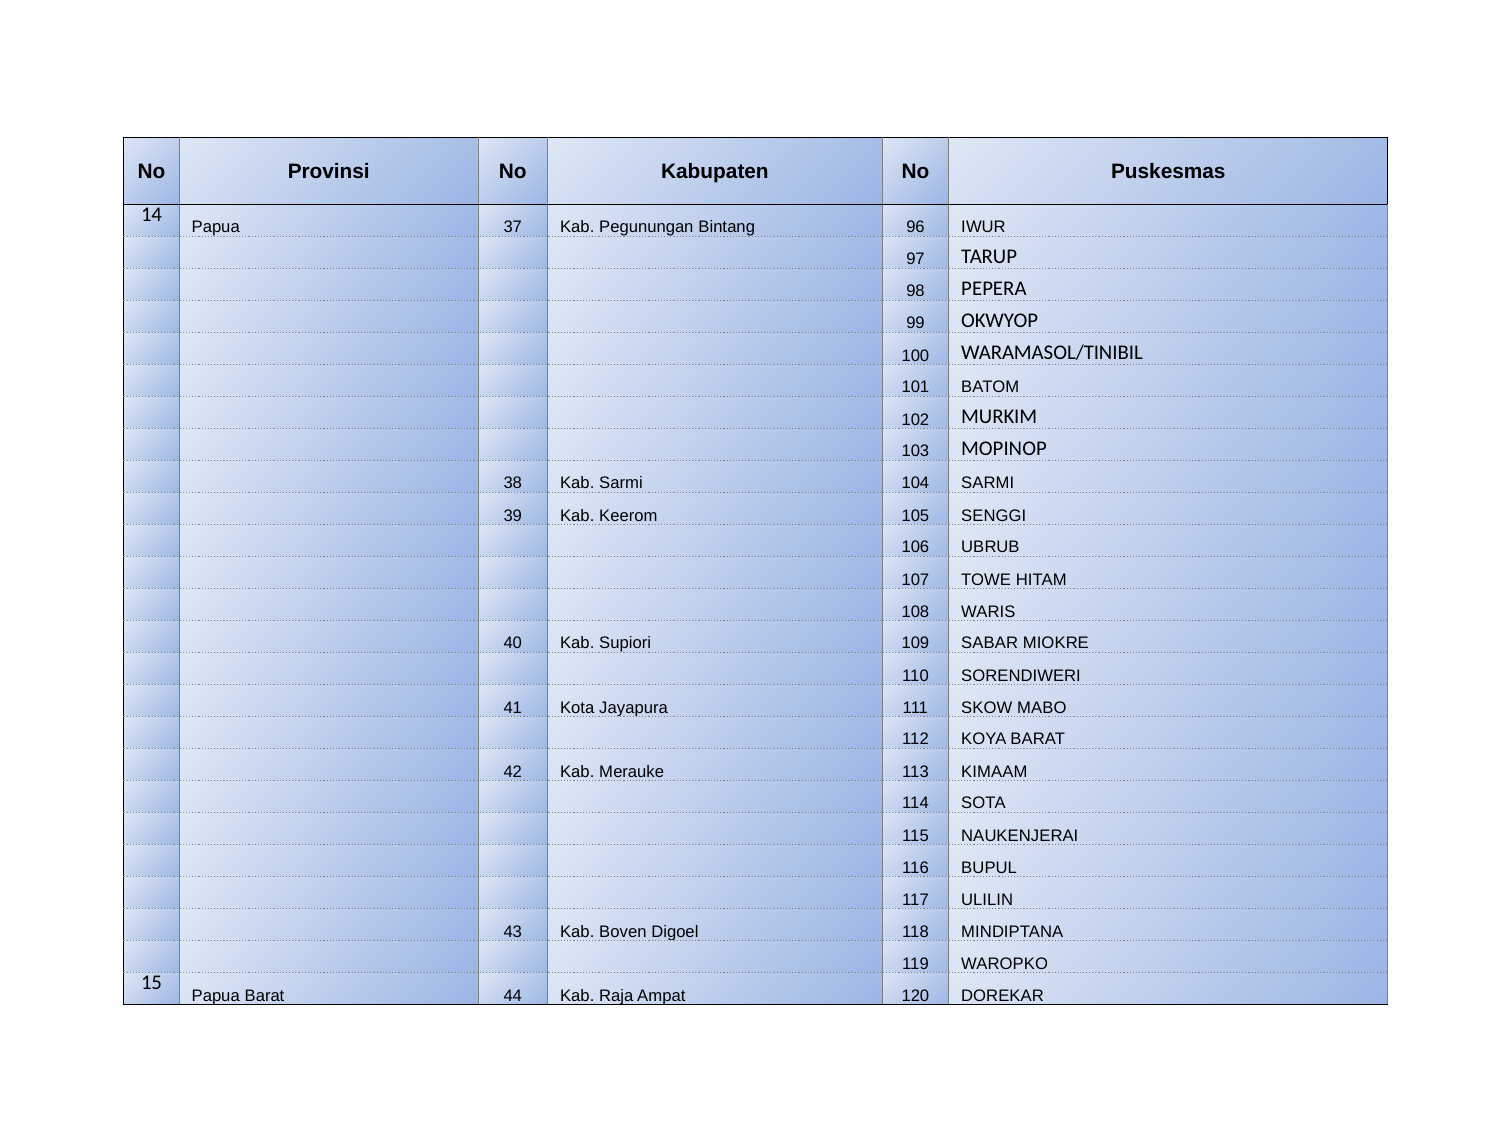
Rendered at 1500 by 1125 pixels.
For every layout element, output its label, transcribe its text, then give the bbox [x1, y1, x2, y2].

table_cell OKWYOP [949, 300, 1387, 332]
table_header No [479, 138, 547, 204]
table_cell [180, 941, 478, 973]
table_cell MURKIM [949, 396, 1387, 429]
table_cell [479, 845, 547, 877]
table_cell [548, 589, 882, 621]
table_cell [479, 236, 547, 268]
table_cell TARUP [949, 236, 1387, 268]
table_cell [180, 909, 478, 941]
table_cell [479, 364, 547, 396]
table_cell [479, 396, 547, 429]
table_cell [548, 332, 882, 364]
table_cell Papua [180, 205, 478, 236]
table_cell [124, 941, 179, 973]
table_cell 102 [883, 396, 948, 429]
table_cell [479, 557, 547, 589]
table_cell 37 [479, 205, 547, 236]
table_cell [180, 300, 478, 332]
table_cell [479, 332, 547, 364]
table_cell 116 [883, 845, 948, 877]
table_cell SORENDIWERI [949, 653, 1387, 685]
table_cell [180, 877, 478, 909]
table_header Kabupaten [548, 138, 882, 204]
table_cell [124, 557, 179, 589]
table_cell DOREKAR [949, 973, 1387, 1004]
table_cell 38 [479, 461, 547, 493]
table_cell [548, 300, 882, 332]
table_cell 112 [883, 717, 948, 749]
table_cell MINDIPTANA [949, 909, 1387, 941]
table_cell [124, 461, 179, 493]
table_cell [548, 877, 882, 909]
table_cell [124, 268, 179, 300]
table_cell 110 [883, 653, 948, 685]
table_cell [180, 396, 478, 429]
table_header No [124, 138, 179, 204]
table_cell Kota Jayapura [548, 685, 882, 717]
table_cell [479, 429, 547, 461]
table_cell [124, 845, 179, 877]
table_cell [479, 268, 547, 300]
table_cell [548, 525, 882, 557]
table_cell [479, 877, 547, 909]
table_cell [180, 749, 478, 781]
table_cell [124, 525, 179, 557]
table_cell Papua Barat [180, 973, 478, 1004]
table_cell [180, 557, 478, 589]
table_cell [548, 941, 882, 973]
table_cell WARAMASOL/TINIBIL [949, 332, 1387, 364]
table_cell [548, 429, 882, 461]
table_cell [180, 461, 478, 493]
table_cell [548, 845, 882, 877]
table_cell WAROPKO [949, 941, 1387, 973]
table_cell 111 [883, 685, 948, 717]
table_cell 120 [883, 973, 948, 1004]
table_cell [479, 300, 547, 332]
table_cell [479, 589, 547, 621]
table_cell [548, 236, 882, 268]
table_cell 107 [883, 557, 948, 589]
table_cell [124, 685, 179, 717]
table_cell [124, 332, 179, 364]
table_cell Kab. Keerom [548, 493, 882, 525]
table_cell BUPUL [949, 845, 1387, 877]
table_cell KIMAAM [949, 749, 1387, 781]
table_cell [180, 332, 478, 364]
table_cell NAUKENJERAI [949, 813, 1387, 845]
table_cell [180, 781, 478, 813]
table_cell PEPERA [949, 268, 1387, 300]
table_cell [548, 781, 882, 813]
table_cell [180, 236, 478, 268]
table_cell [479, 717, 547, 749]
table_cell [124, 429, 179, 461]
table_cell Kab. Sarmi [548, 461, 882, 493]
table_cell Kab. Pegunungan Bintang [548, 205, 882, 236]
table_cell [124, 589, 179, 621]
table_cell [479, 525, 547, 557]
table_cell [124, 493, 179, 525]
table_cell SKOW MABO [949, 685, 1387, 717]
table_cell MOPINOP [949, 429, 1387, 461]
table_cell 119 [883, 941, 948, 973]
table_cell [180, 813, 478, 845]
table_cell 108 [883, 589, 948, 621]
table_cell Kab. Boven Digoel [548, 909, 882, 941]
table_cell [479, 781, 547, 813]
table_cell SARMI [949, 461, 1387, 493]
table_cell [124, 877, 179, 909]
table_cell TOWE HITAM [949, 557, 1387, 589]
table_cell Kab. Supiori [548, 621, 882, 653]
table_cell [124, 813, 179, 845]
table_cell 39 [479, 493, 547, 525]
table_cell [548, 364, 882, 396]
table_cell 101 [883, 364, 948, 396]
table_cell UBRUB [949, 525, 1387, 557]
table_cell [548, 268, 882, 300]
table_cell 98 [883, 268, 948, 300]
table_cell SENGGI [949, 493, 1387, 525]
table_cell IWUR [949, 205, 1387, 236]
table_cell [180, 621, 478, 653]
table_header Provinsi [180, 138, 478, 204]
table_cell KOYA BARAT [949, 717, 1387, 749]
table_cell [548, 813, 882, 845]
table_cell [124, 717, 179, 749]
table_cell [479, 813, 547, 845]
table_cell Kab. Merauke [548, 749, 882, 781]
table_cell [180, 653, 478, 685]
table_cell [180, 493, 478, 525]
table_cell 14 [124, 205, 179, 236]
table_cell 117 [883, 877, 948, 909]
table_cell 105 [883, 493, 948, 525]
table_cell 40 [479, 621, 547, 653]
table_cell [180, 268, 478, 300]
table_cell 106 [883, 525, 948, 557]
table_cell ULILIN [949, 877, 1387, 909]
table_cell 114 [883, 781, 948, 813]
table_cell 113 [883, 749, 948, 781]
table_cell 104 [883, 461, 948, 493]
table_cell [124, 236, 179, 268]
table_cell [180, 589, 478, 621]
table_cell SOTA [949, 781, 1387, 813]
table_cell 41 [479, 685, 547, 717]
table_cell BATOM [949, 364, 1387, 396]
table_cell [180, 364, 478, 396]
table_header No [883, 138, 948, 204]
table_header Puskesmas [949, 138, 1387, 204]
table_cell WARIS [949, 589, 1387, 621]
table_cell [124, 364, 179, 396]
table_cell [180, 525, 478, 557]
table_cell [180, 429, 478, 461]
table_cell [180, 717, 478, 749]
table_cell 43 [479, 909, 547, 941]
table_cell [124, 909, 179, 941]
table_cell [124, 396, 179, 429]
table_cell 100 [883, 332, 948, 364]
table_cell [124, 653, 179, 685]
table_cell 109 [883, 621, 948, 653]
table_cell 96 [883, 205, 948, 236]
table_cell [180, 845, 478, 877]
table_cell 44 [479, 973, 547, 1004]
table_cell 99 [883, 300, 948, 332]
table_cell 97 [883, 236, 948, 268]
table_cell SABAR MIOKRE [949, 621, 1387, 653]
table_cell 42 [479, 749, 547, 781]
table_cell [548, 653, 882, 685]
table_cell [124, 781, 179, 813]
table_cell 103 [883, 429, 948, 461]
table_cell [479, 653, 547, 685]
table_cell [124, 749, 179, 781]
table_cell 15 [124, 973, 179, 1004]
table_cell Kab. Raja Ampat [548, 973, 882, 1004]
table_cell [124, 621, 179, 653]
table_cell 115 [883, 813, 948, 845]
table_cell [180, 685, 478, 717]
table_cell [124, 300, 179, 332]
table_cell 118 [883, 909, 948, 941]
table_cell [548, 396, 882, 429]
table_cell [548, 557, 882, 589]
table_cell [548, 717, 882, 749]
table_cell [479, 941, 547, 973]
